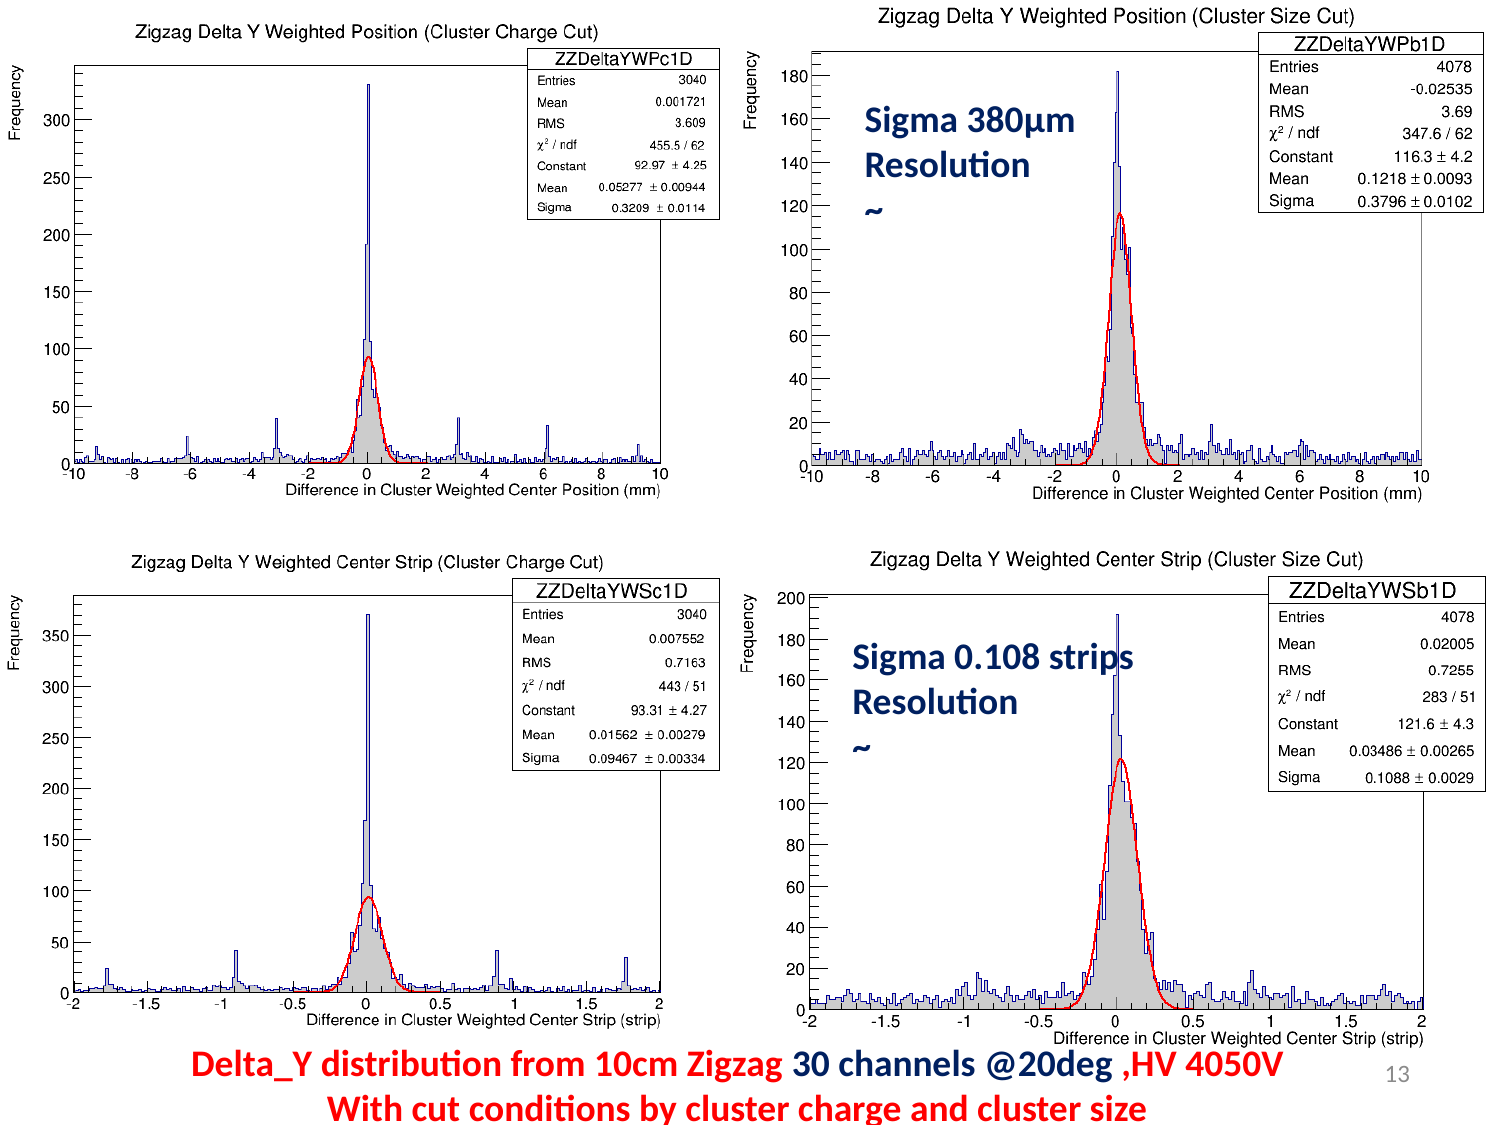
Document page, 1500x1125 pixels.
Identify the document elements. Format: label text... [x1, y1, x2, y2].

slide_number 13 [1074, 1070, 1425, 1103]
picture [0, 541, 1500, 1063]
picture [735, 0, 1499, 518]
text_box Delta_Y distribution from 10cm Zigzag 30 channels @20deg ,HV 4050V With cut conditions by cluster charge and cluster size [24, 1052, 1450, 1125]
picture [0, 15, 734, 513]
